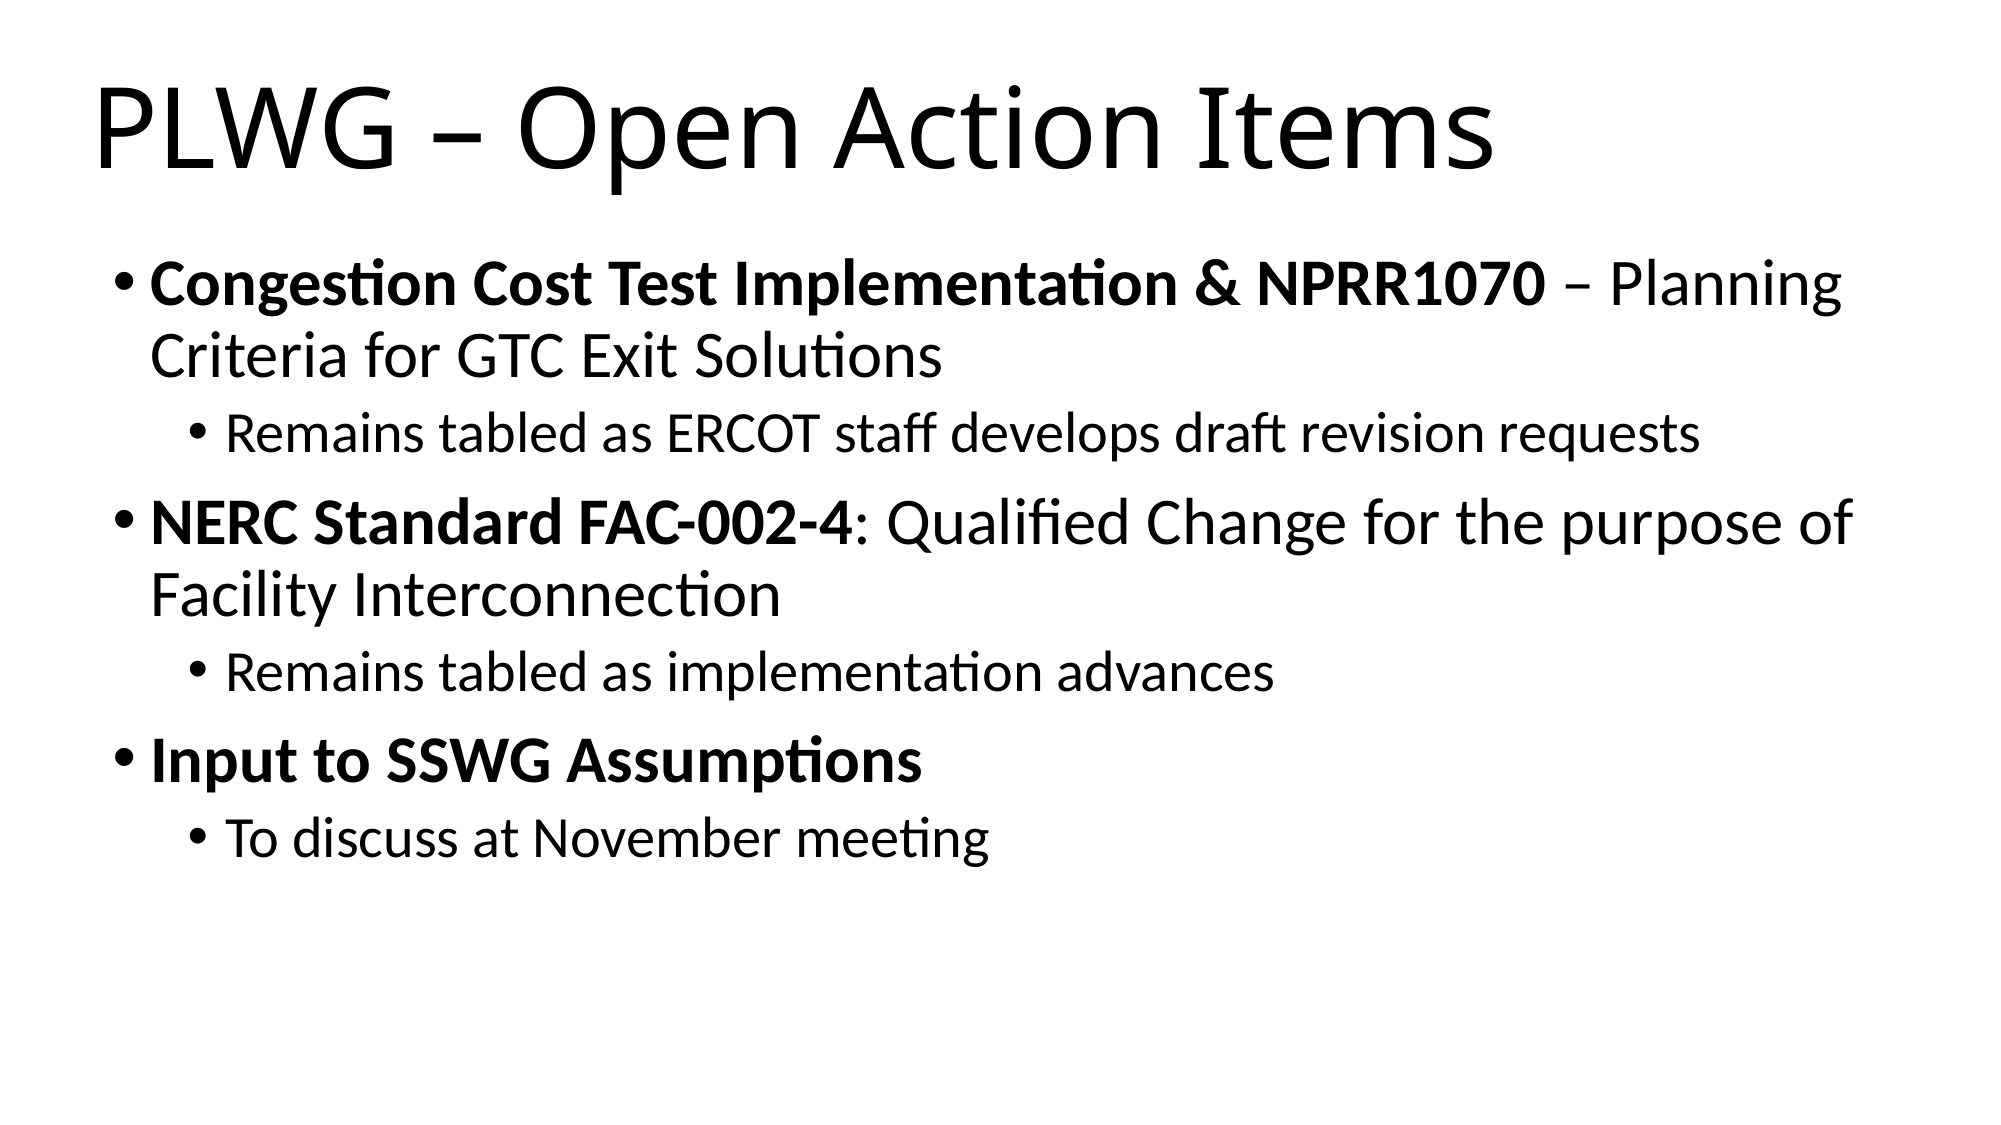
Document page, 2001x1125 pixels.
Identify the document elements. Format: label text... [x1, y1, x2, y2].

title PLWG – Open Action Items [75, 23, 1894, 241]
list Congestion Cost Test Implementation & NPRR1070 – Planning Criteria for GTC Exit Solutions Remains tabled as ERCOT staff develops draft revision requests NERC Standard FAC-002-4: Qualified Change for the purpose of Facility Interconnection Remains tabled as implementation advances Input to SSWG Assumptions To discuss at November meeting [97, 240, 1894, 1063]
